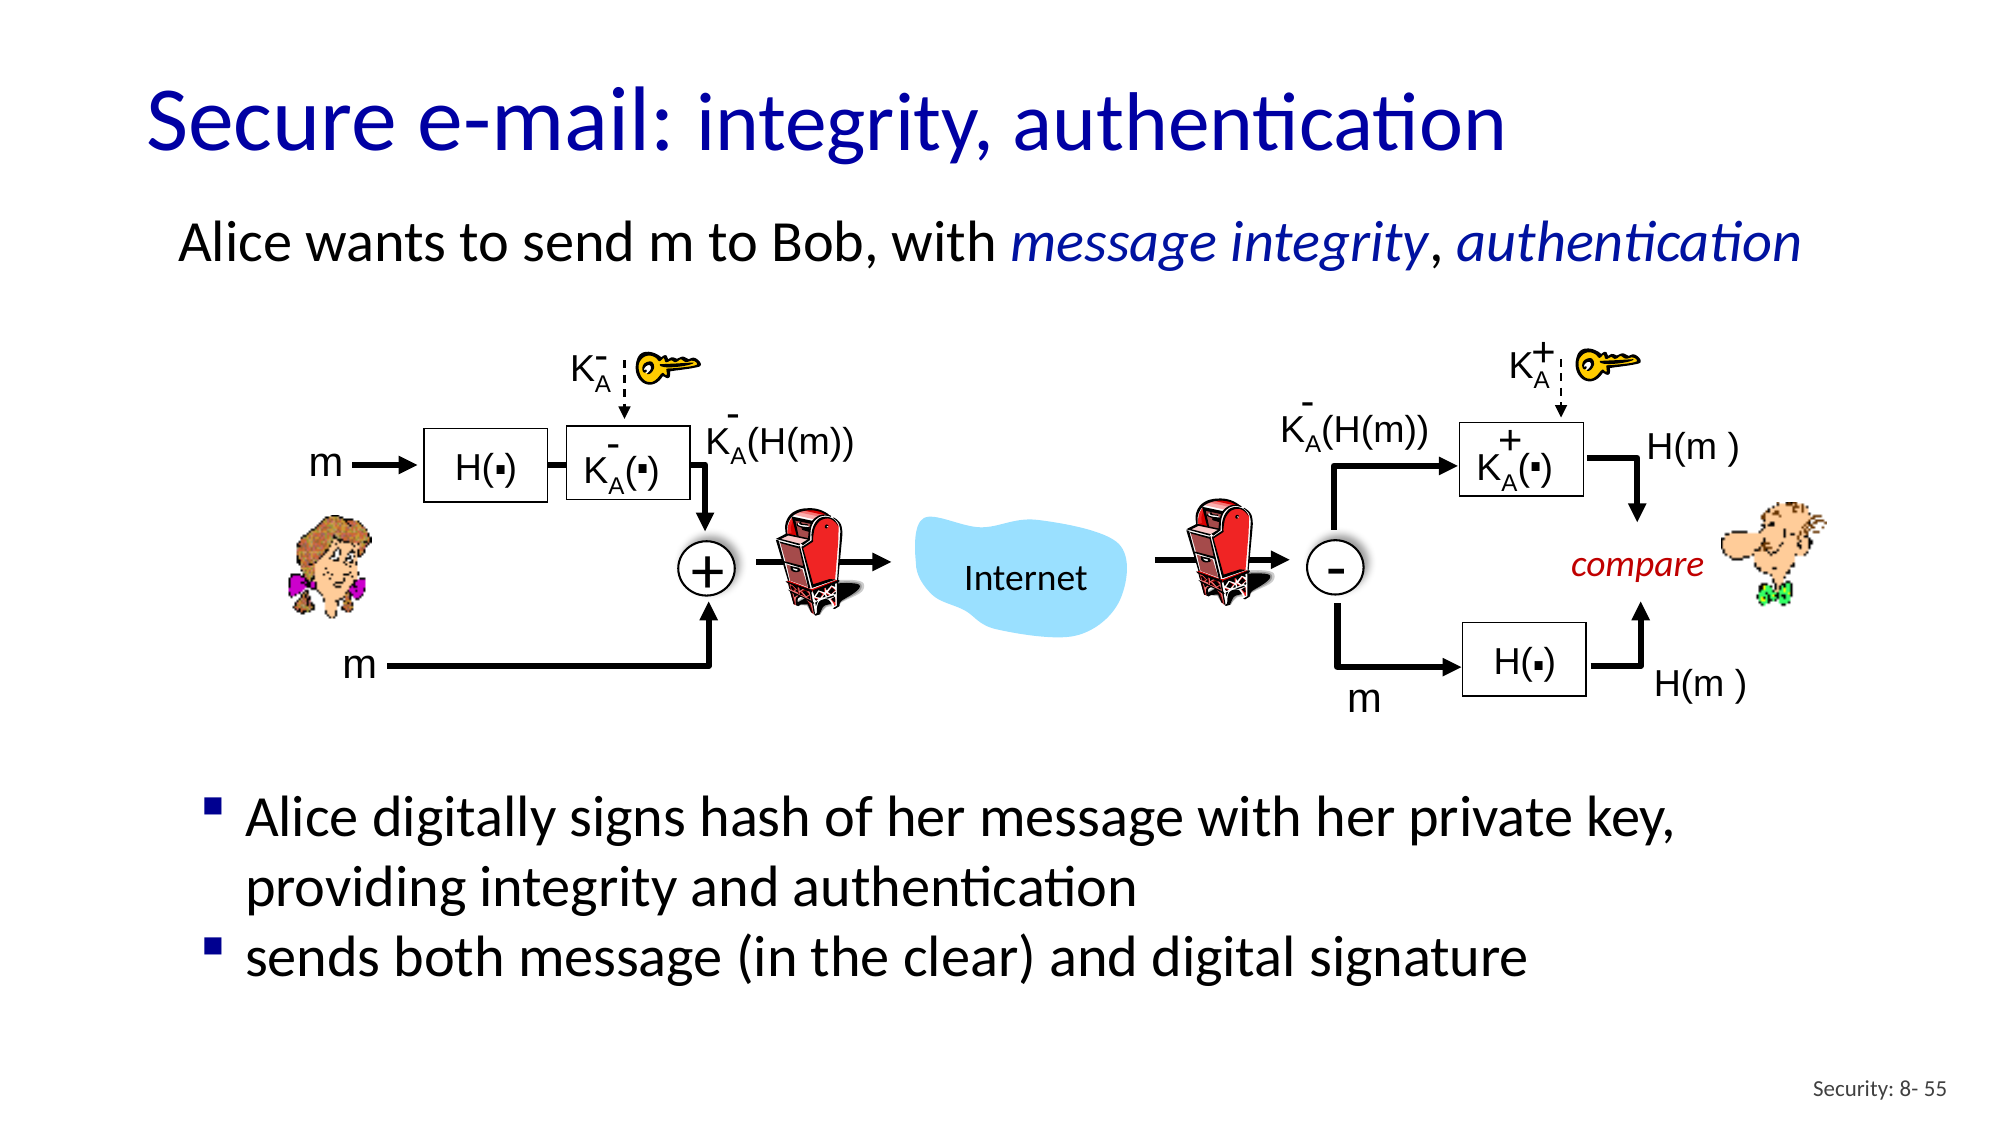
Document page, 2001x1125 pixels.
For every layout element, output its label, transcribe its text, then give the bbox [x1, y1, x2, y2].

text_box [1333, 459, 1458, 516]
text_box [393, 608, 710, 667]
text_box [628, 466, 712, 520]
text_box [565, 382, 691, 500]
text_box Internet [949, 545, 1103, 606]
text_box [423, 383, 548, 503]
title Secure e-mail: integrity, authentication [131, 47, 1861, 195]
picture [635, 351, 701, 386]
picture [775, 507, 866, 617]
slide_number Security: 8- 55 [1512, 1056, 1963, 1117]
text_box m [1332, 663, 1397, 728]
text_box [1590, 601, 1647, 667]
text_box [676, 519, 740, 616]
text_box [1459, 380, 1584, 497]
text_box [553, 320, 628, 399]
text_box [915, 516, 1127, 638]
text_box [1261, 366, 1448, 454]
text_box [1492, 316, 1572, 395]
text_box m [327, 629, 393, 695]
text_box [1587, 457, 1644, 523]
picture [284, 515, 372, 623]
text_box Alice digitally signs hash of her message with her private key, providing integrity and authentication sends both message (in the clear) and digital signature [174, 770, 1833, 996]
text_box compare [1556, 531, 1721, 592]
text_box m [293, 427, 359, 493]
text_box [548, 464, 565, 474]
text_box H(m ) [1638, 651, 1784, 712]
text_box [1337, 613, 1462, 674]
text_box H(m ) [1631, 414, 1776, 475]
text_box Alice wants to send m to Bob, with message integrity, authentication [150, 196, 1818, 281]
picture [1575, 347, 1641, 382]
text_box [687, 378, 874, 466]
picture [1721, 502, 1827, 611]
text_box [1307, 516, 1364, 613]
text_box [1462, 579, 1587, 697]
picture [1186, 497, 1276, 607]
